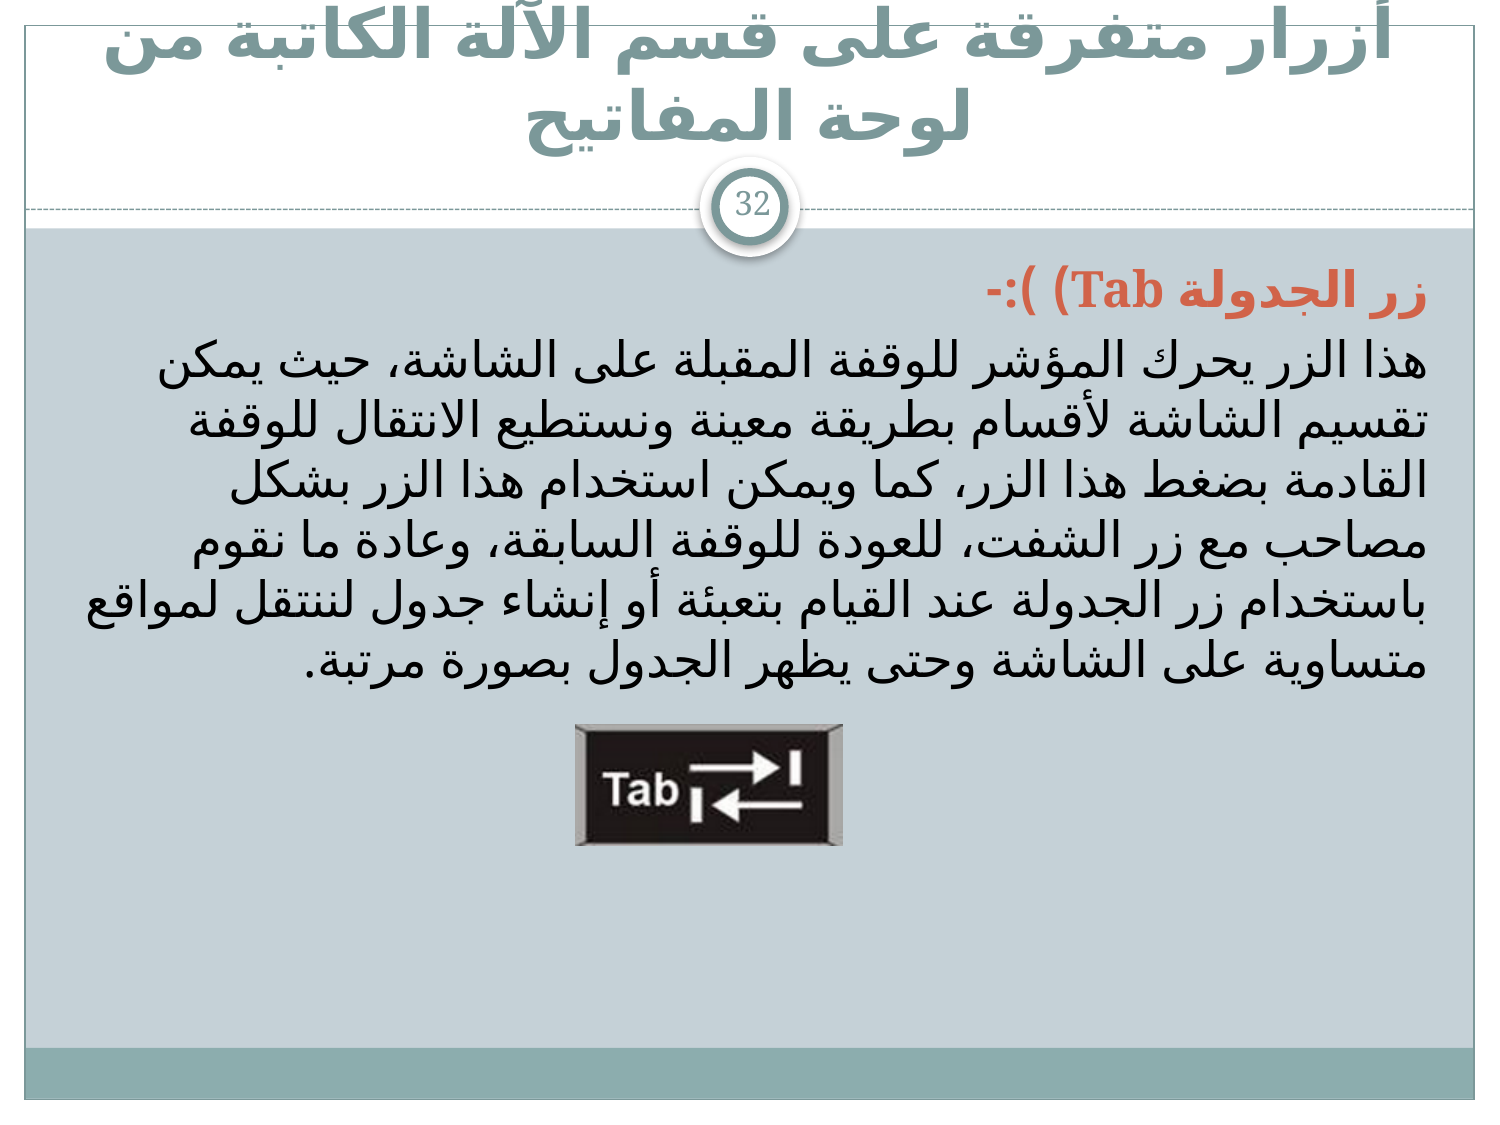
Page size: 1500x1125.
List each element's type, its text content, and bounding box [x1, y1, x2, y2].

title أزرار متفرقة على قسم الآلة الكاتبة من لوحة المفاتيح [49, 37, 1450, 162]
list زر الجدولة Tab) ):- هذا الزر يحرك المؤشر للوقفة المقبلة على الشاشة، حيث يمكن تقسيم الشاشة لأقسام بطريقة معينة ونستطيع الانتقال للوقفة القادمة بضغط هذا الزر، كما ويمكن استخدام هذا الزر بشكل مصاحب مع زر الشفت، للعودة للوقفة السابقة، وعادة ما نقوم باستخدام زر الجدولة عند القيام بتعبئة أو إنشاء جدول لننتقل لمواقع متساوية على الشاشة وحتى يظهر الجدول بصورة مرتبة. [49, 250, 1445, 1001]
picture [574, 724, 843, 846]
slide_number 32 [715, 168, 791, 241]
